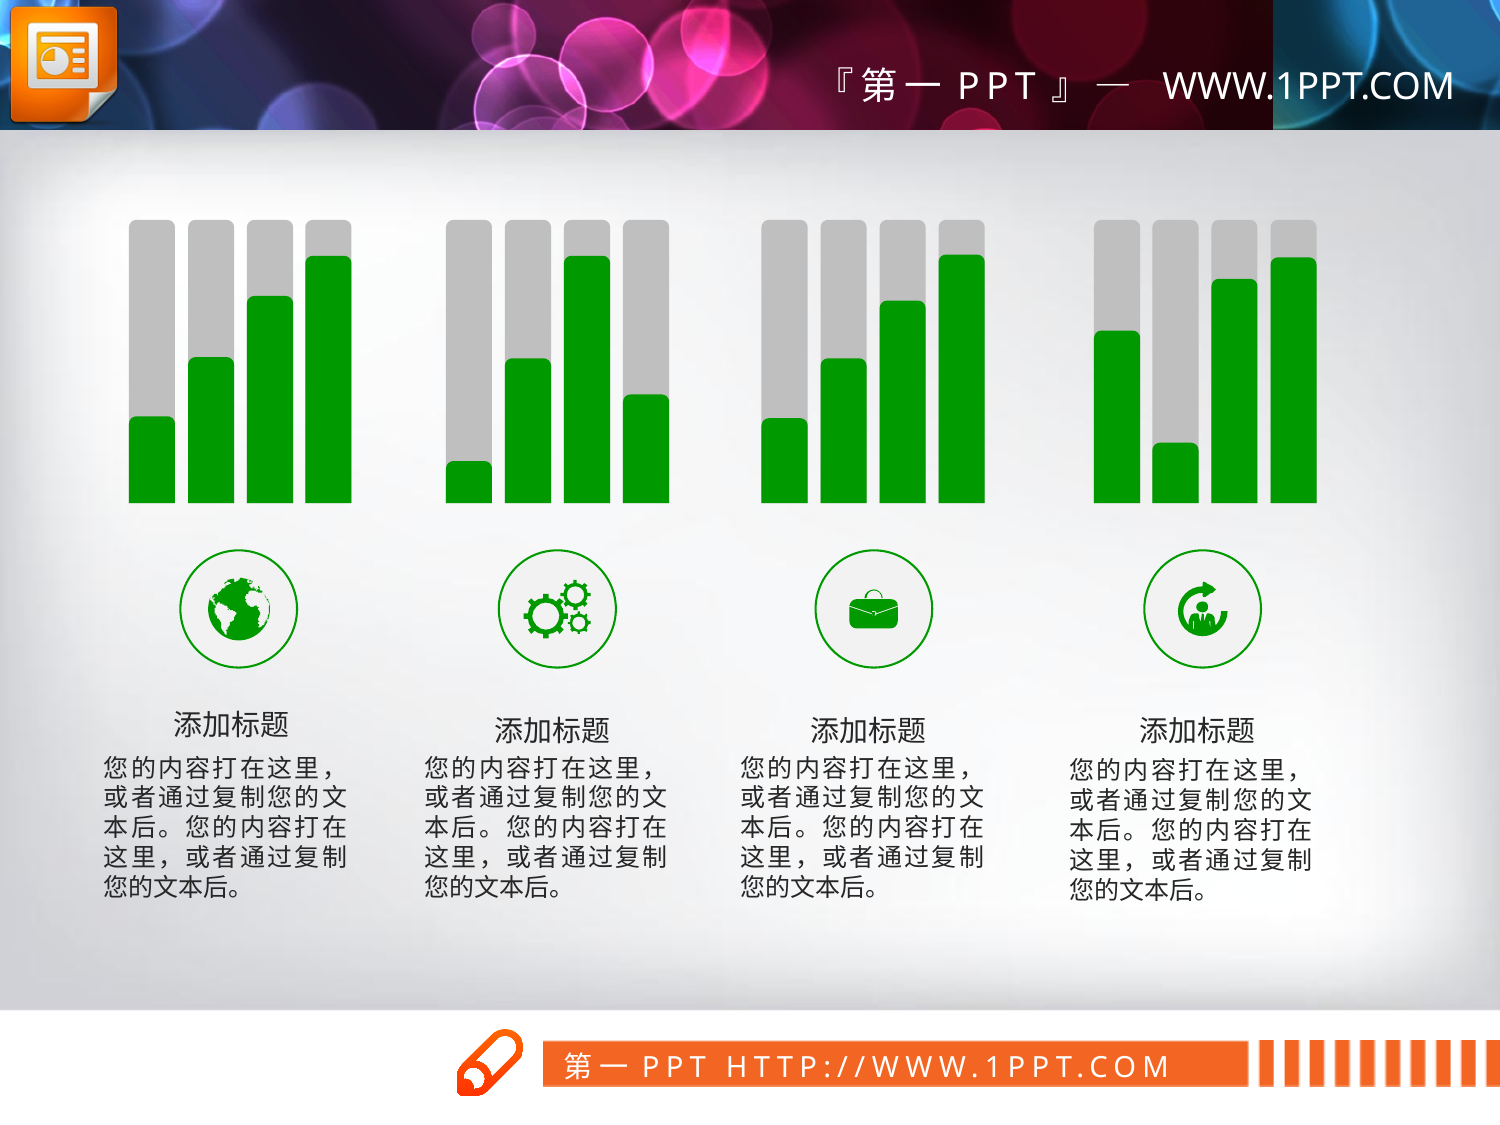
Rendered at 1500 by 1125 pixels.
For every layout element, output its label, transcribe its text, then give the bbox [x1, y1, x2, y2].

text_box [1177, 581, 1228, 637]
text_box 添加标题 [478, 690, 755, 751]
text_box [1152, 219, 1199, 447]
text_box [815, 550, 933, 668]
text_box [128, 416, 175, 504]
text_box [305, 255, 352, 504]
text_box [1211, 219, 1258, 284]
text_box [1270, 219, 1317, 262]
text_box [1144, 550, 1262, 668]
text_box [879, 300, 926, 504]
text_box 添加标题 [794, 690, 1072, 751]
text_box [563, 255, 611, 504]
text_box [820, 358, 867, 504]
text_box [820, 219, 867, 363]
text_box [523, 579, 591, 639]
text_box [1211, 278, 1258, 504]
picture [0, 0, 1500, 1012]
text_box [498, 550, 616, 668]
text_box [761, 219, 808, 422]
text_box [1152, 442, 1199, 504]
text_box [622, 219, 670, 401]
text_box [246, 295, 294, 504]
text_box [563, 219, 611, 262]
text_box [445, 461, 492, 504]
text_box [188, 219, 235, 364]
text_box [188, 357, 235, 504]
text_box [761, 418, 808, 504]
text_box [849, 589, 898, 629]
text_box 添加标题 [1123, 690, 1400, 751]
text_box [622, 394, 670, 504]
text_box [128, 219, 175, 423]
text_box [305, 219, 352, 260]
text_box [938, 254, 985, 504]
text_box 添加标题 [157, 684, 435, 745]
text_box [938, 219, 985, 259]
text_box [879, 219, 926, 306]
text_box [445, 219, 492, 468]
text_box 您的内容打在这里，或者通过复制您的文本后。您的内容打在这里，或者通过复制您的文本后。 [408, 744, 684, 910]
picture [543, 1040, 1500, 1087]
text_box [246, 219, 294, 302]
text_box 您的内容打在这里，或者通过复制您的文本后。您的内容打在这里，或者通过复制您的文本后。 [724, 744, 1001, 910]
text_box 您的内容打在这里，或者通过复制您的文本后。您的内容打在这里，或者通过复制您的文本后。 [87, 744, 364, 910]
text_box 您的内容打在这里，或者通过复制您的文本后。您的内容打在这里，或者通过复制您的文本后。 [1053, 746, 1329, 913]
text_box [1093, 219, 1141, 337]
text_box [504, 358, 552, 504]
text_box [1270, 257, 1317, 504]
text_box [180, 550, 298, 668]
text_box [208, 577, 271, 641]
text_box [504, 219, 552, 365]
text_box [1093, 330, 1141, 504]
